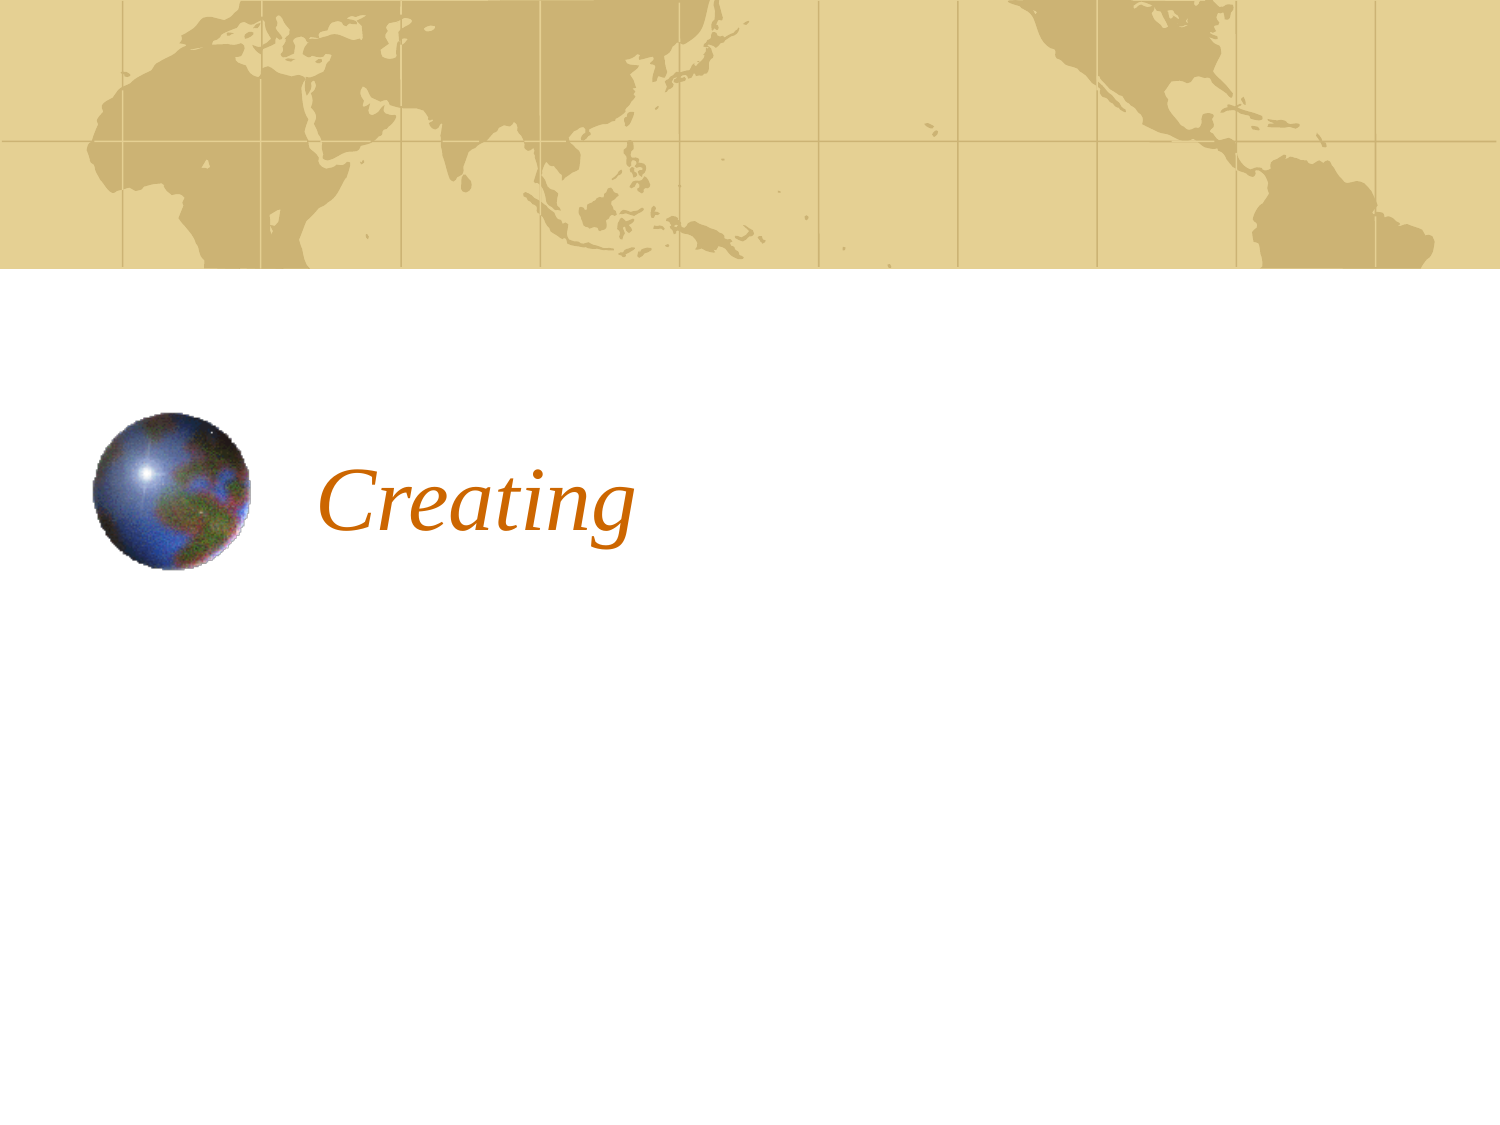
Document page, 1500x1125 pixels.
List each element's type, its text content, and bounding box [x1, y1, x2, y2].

title Creating [299, 299, 1438, 688]
picture [87, 407, 268, 575]
